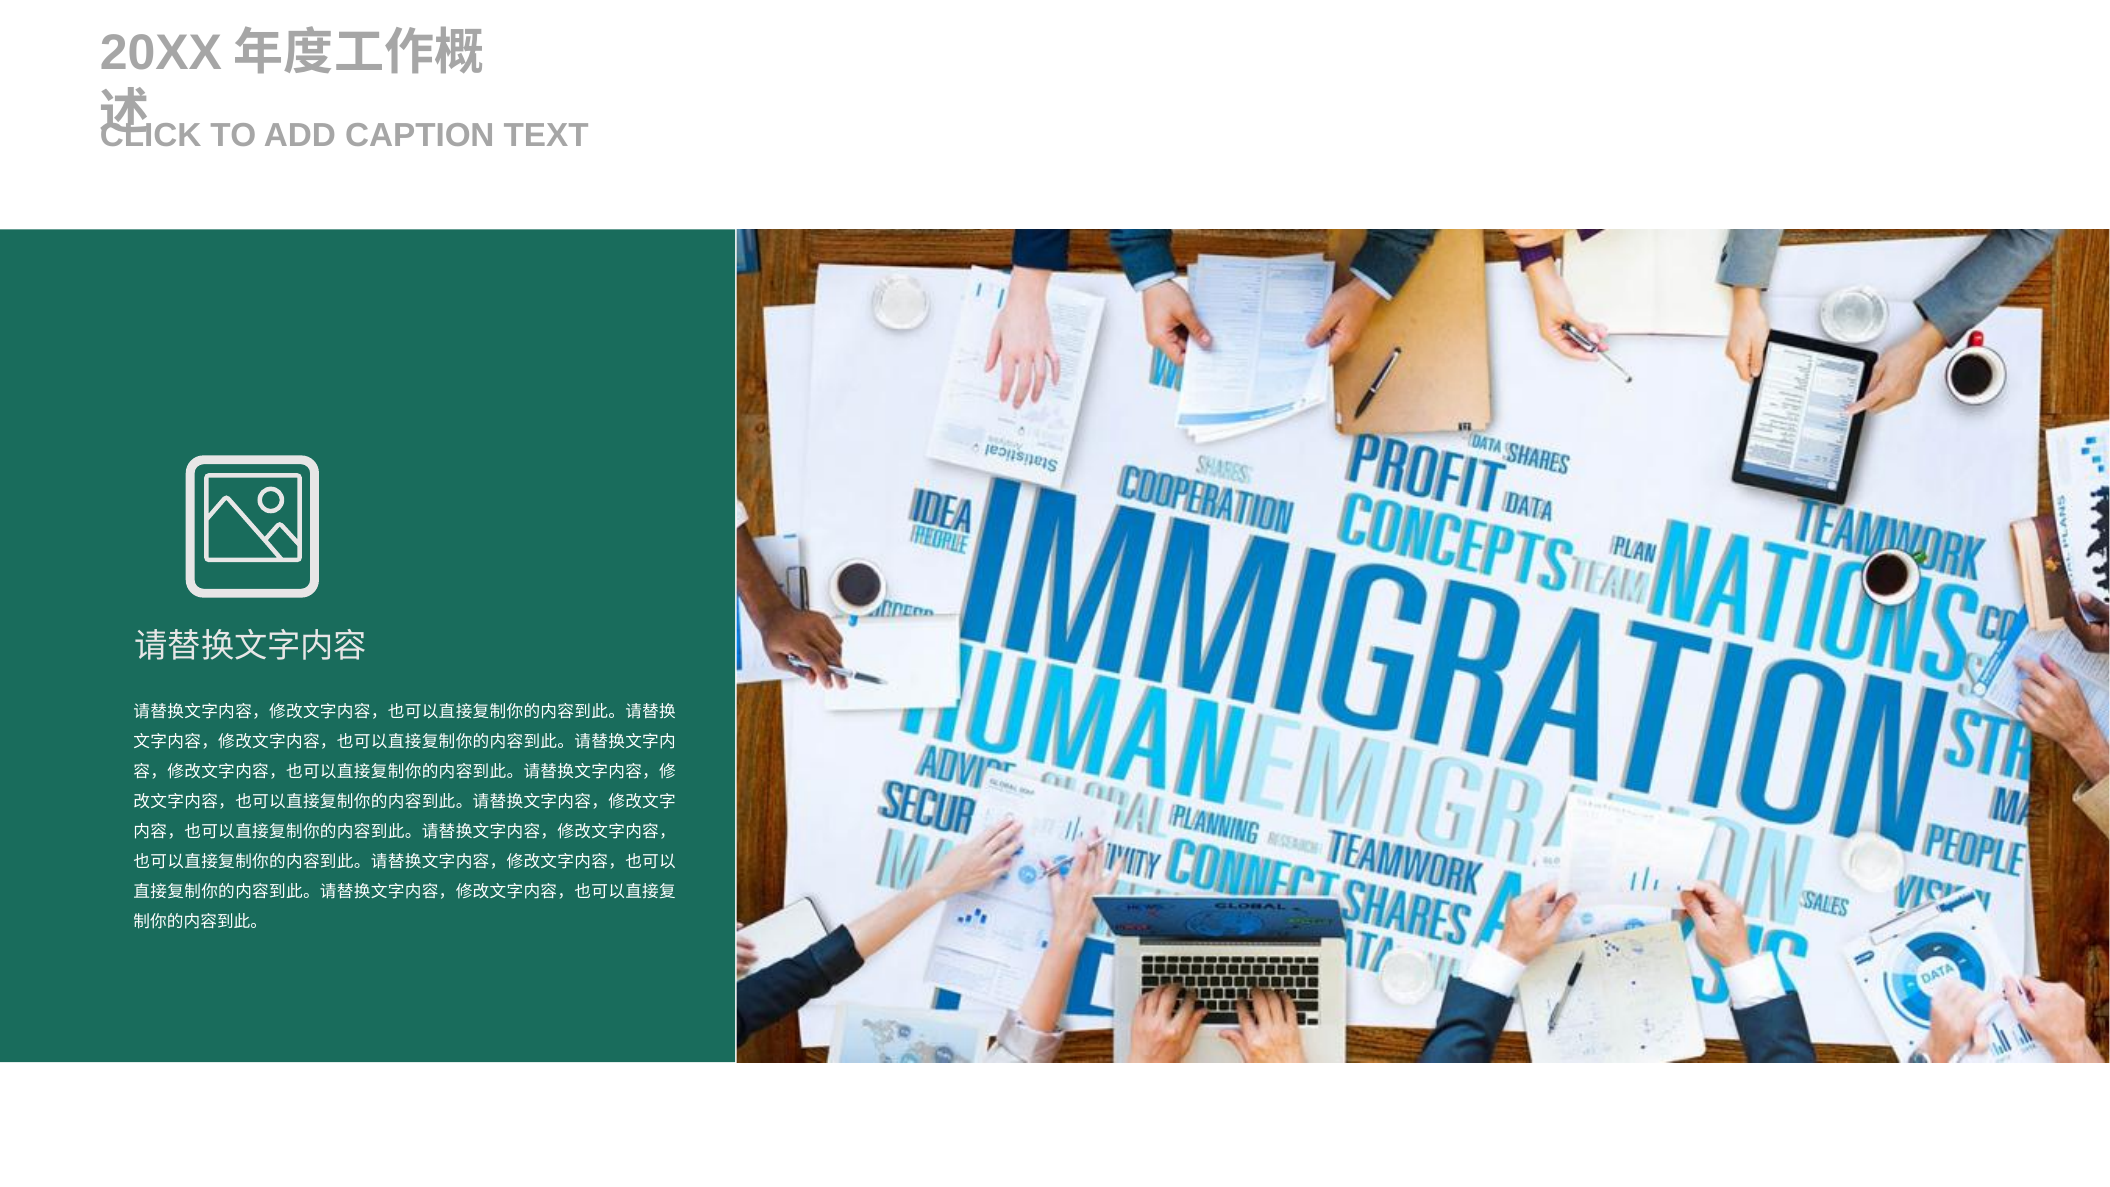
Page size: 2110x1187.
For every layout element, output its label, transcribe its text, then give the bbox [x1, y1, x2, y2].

text_box 20XX年度工作概述 [99, 19, 534, 113]
text_box [736, 228, 2110, 1063]
text_box CLICK TO ADD CAPTION TEXT [99, 113, 629, 154]
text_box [0, 229, 736, 1063]
